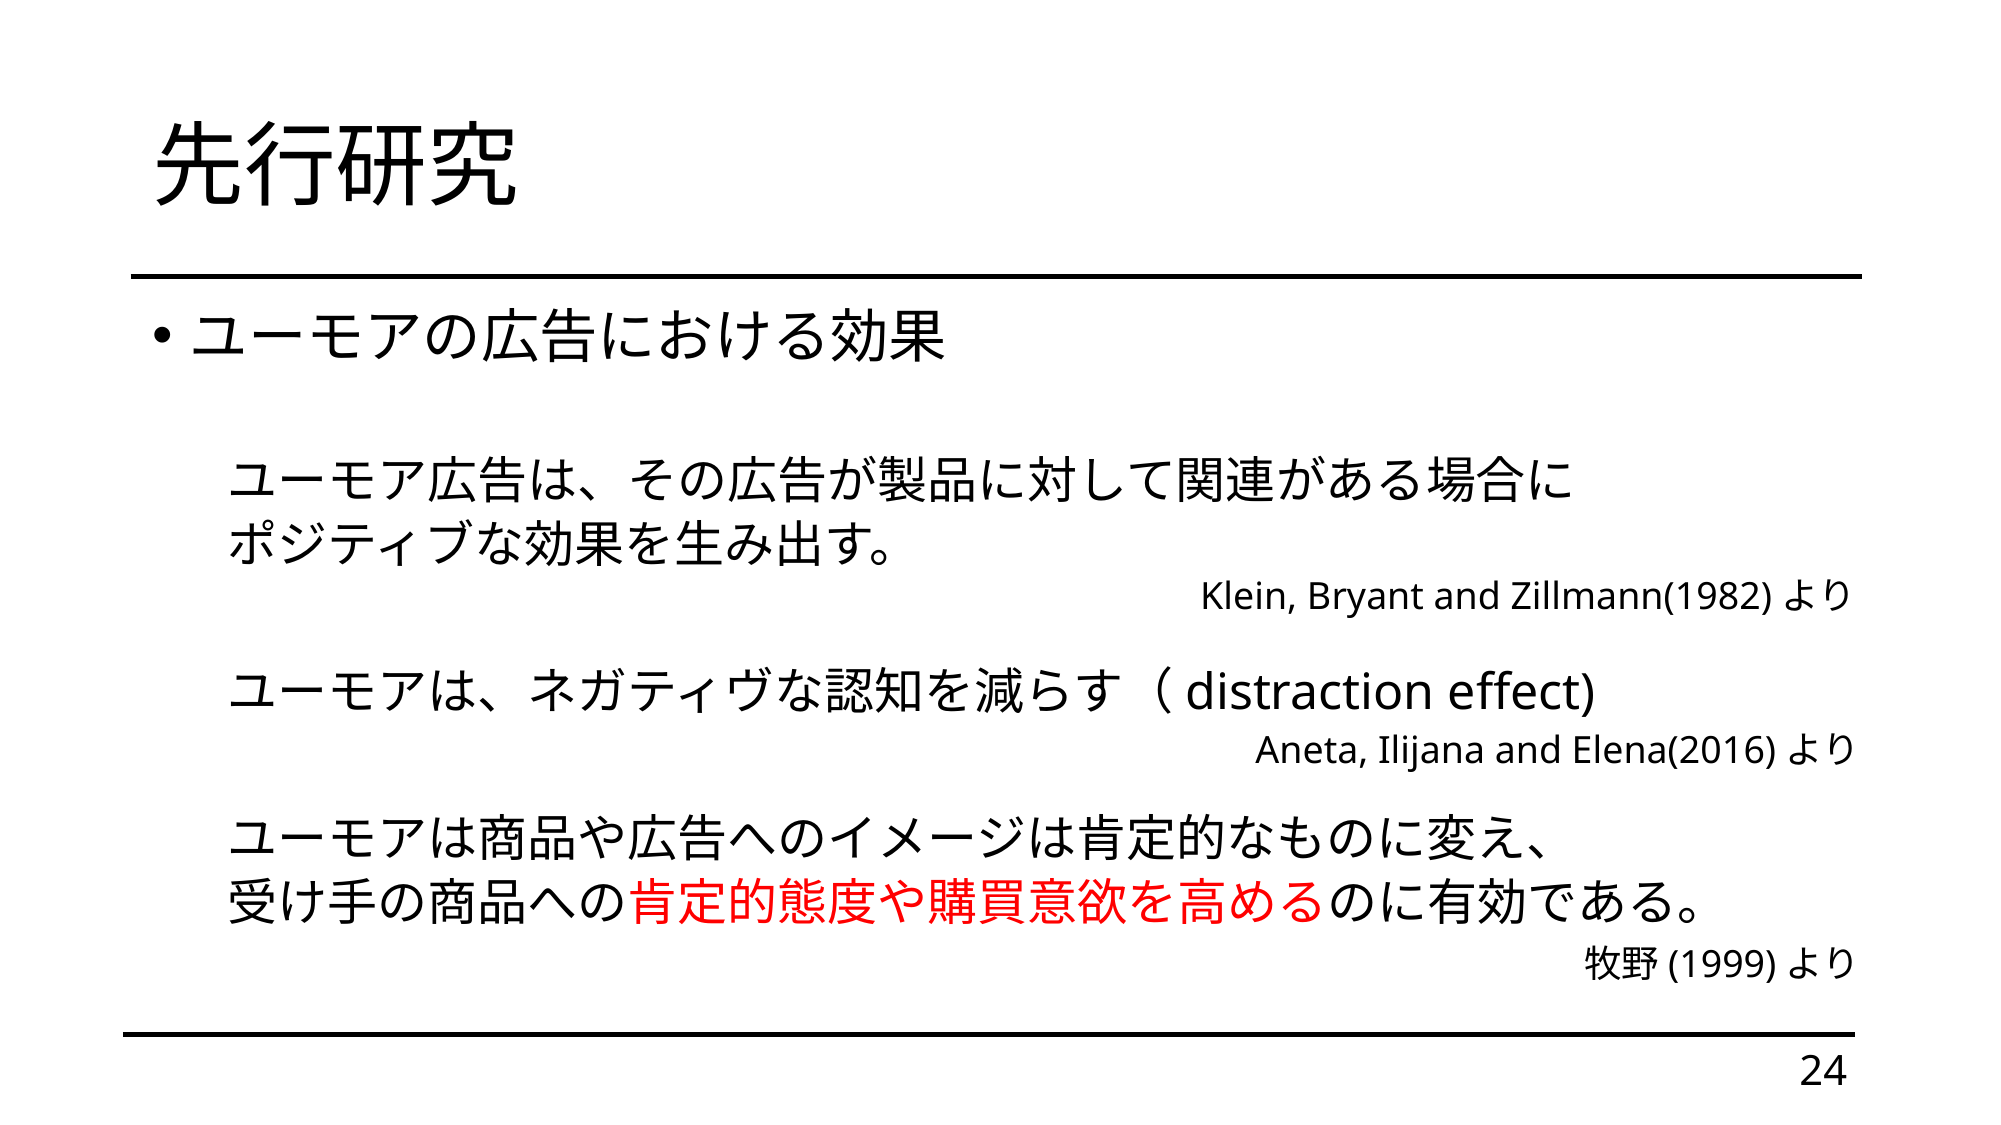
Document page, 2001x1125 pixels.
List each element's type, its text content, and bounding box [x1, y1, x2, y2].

title 先行研究 [137, 59, 1863, 276]
slide_number 24 [1412, 1042, 1863, 1103]
text_box Klein, Bryant and Zillmann(1982)より [1185, 564, 1871, 625]
list ユーモアの広告における効果 ユーモア広告は、その広告が製品に対して関連がある場合に ポジティブな効果を生み出す。 ユーモアは、ネガティヴな認知を減らす（distraction effect) ユーモアは商品や広告へのイメージは肯定的なものに変え、 受け手の商品への肯定的態度や購買意欲を高めるのに有効である。 [137, 299, 1863, 1014]
text_box Aneta, Ilijana and Elena(2016)より [1240, 718, 1875, 779]
text_box 牧野(1999)より [1569, 932, 1884, 993]
